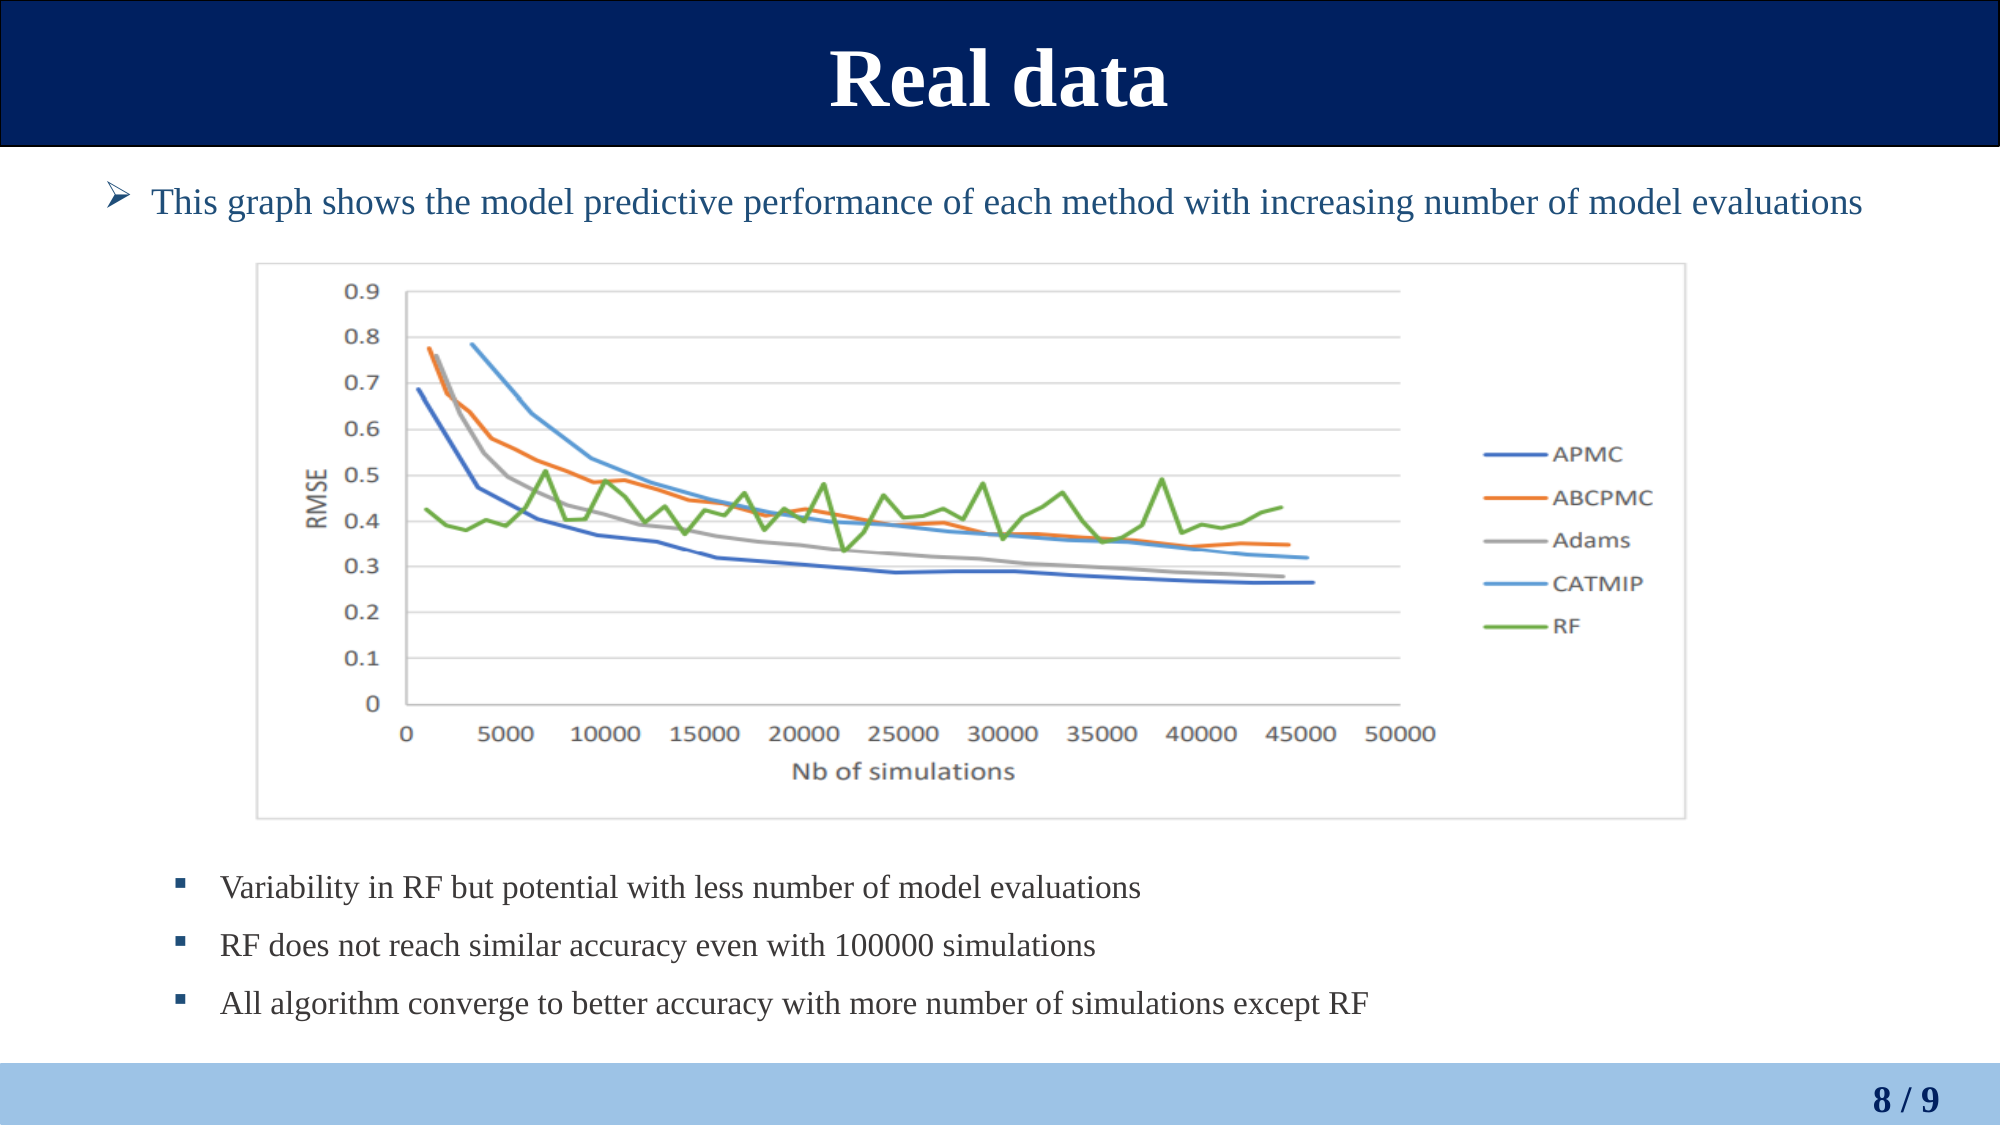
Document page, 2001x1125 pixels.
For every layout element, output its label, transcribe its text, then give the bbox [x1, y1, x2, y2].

text_box This graph shows the model predictive performance of each method with increasing number of model evaluations [89, 169, 1881, 230]
table_cell All algorithm converge to better accuracy with more number of simulations except RF [83, 977, 1935, 1038]
text_box 8 / 9 [1858, 1067, 2000, 1125]
table_cell RF does not reach similar accuracy even with 100000 simulations [83, 919, 1935, 977]
table_header Variability in RF but potential with less number of model evaluations [83, 862, 1935, 919]
text_box [0, 1063, 2000, 1125]
picture [243, 254, 1705, 831]
text_box Real data [0, 0, 1999, 147]
